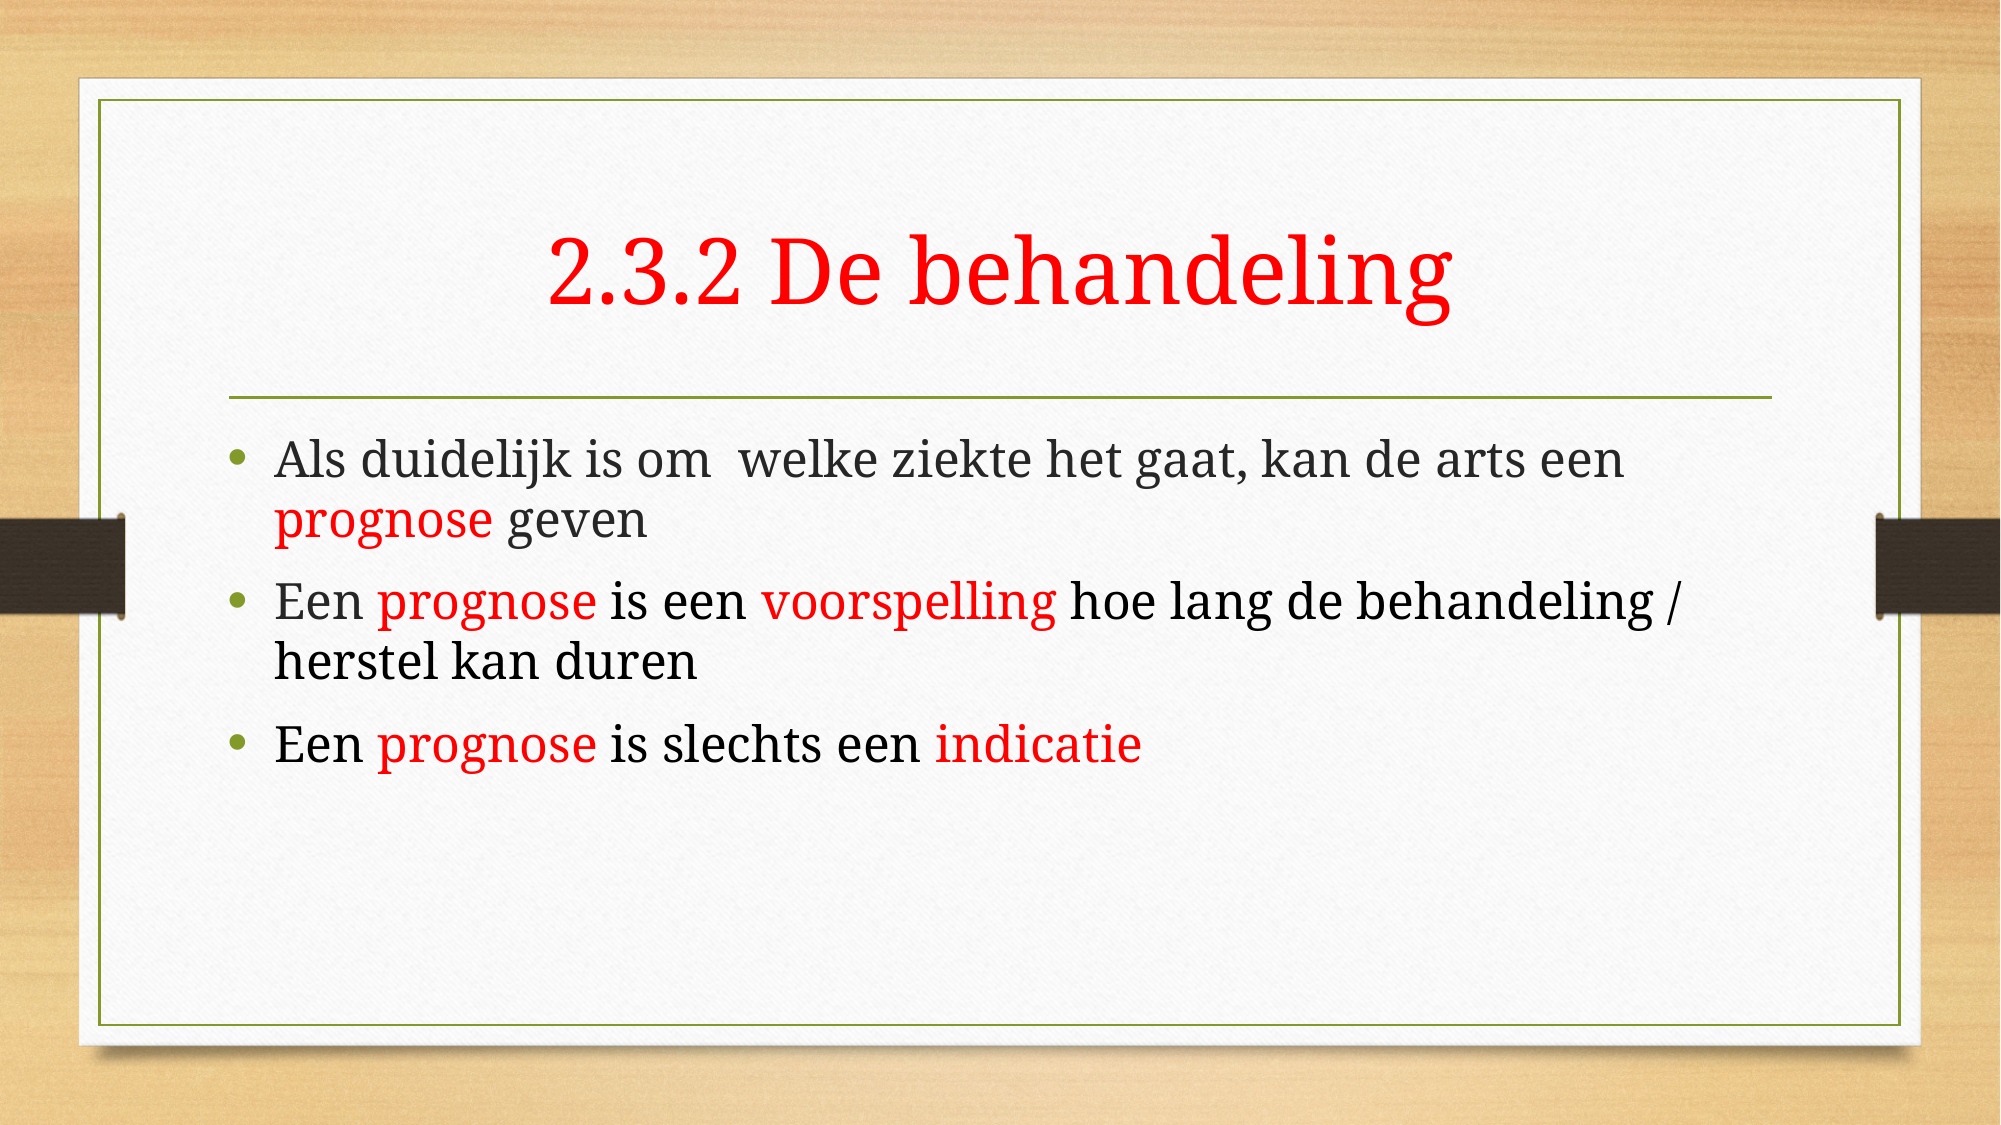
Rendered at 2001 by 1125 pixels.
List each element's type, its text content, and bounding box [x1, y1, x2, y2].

picture [0, 0, 2001, 1125]
title 2.3.2 De behandeling [212, 161, 1788, 375]
list Als duidelijk is om welke ziekte het gaat, kan de arts een prognose geven Een prognose is een voorspelling hoe lang de behandeling / herstel kan duren Een prognose is slechts een indicatie [212, 419, 1788, 964]
